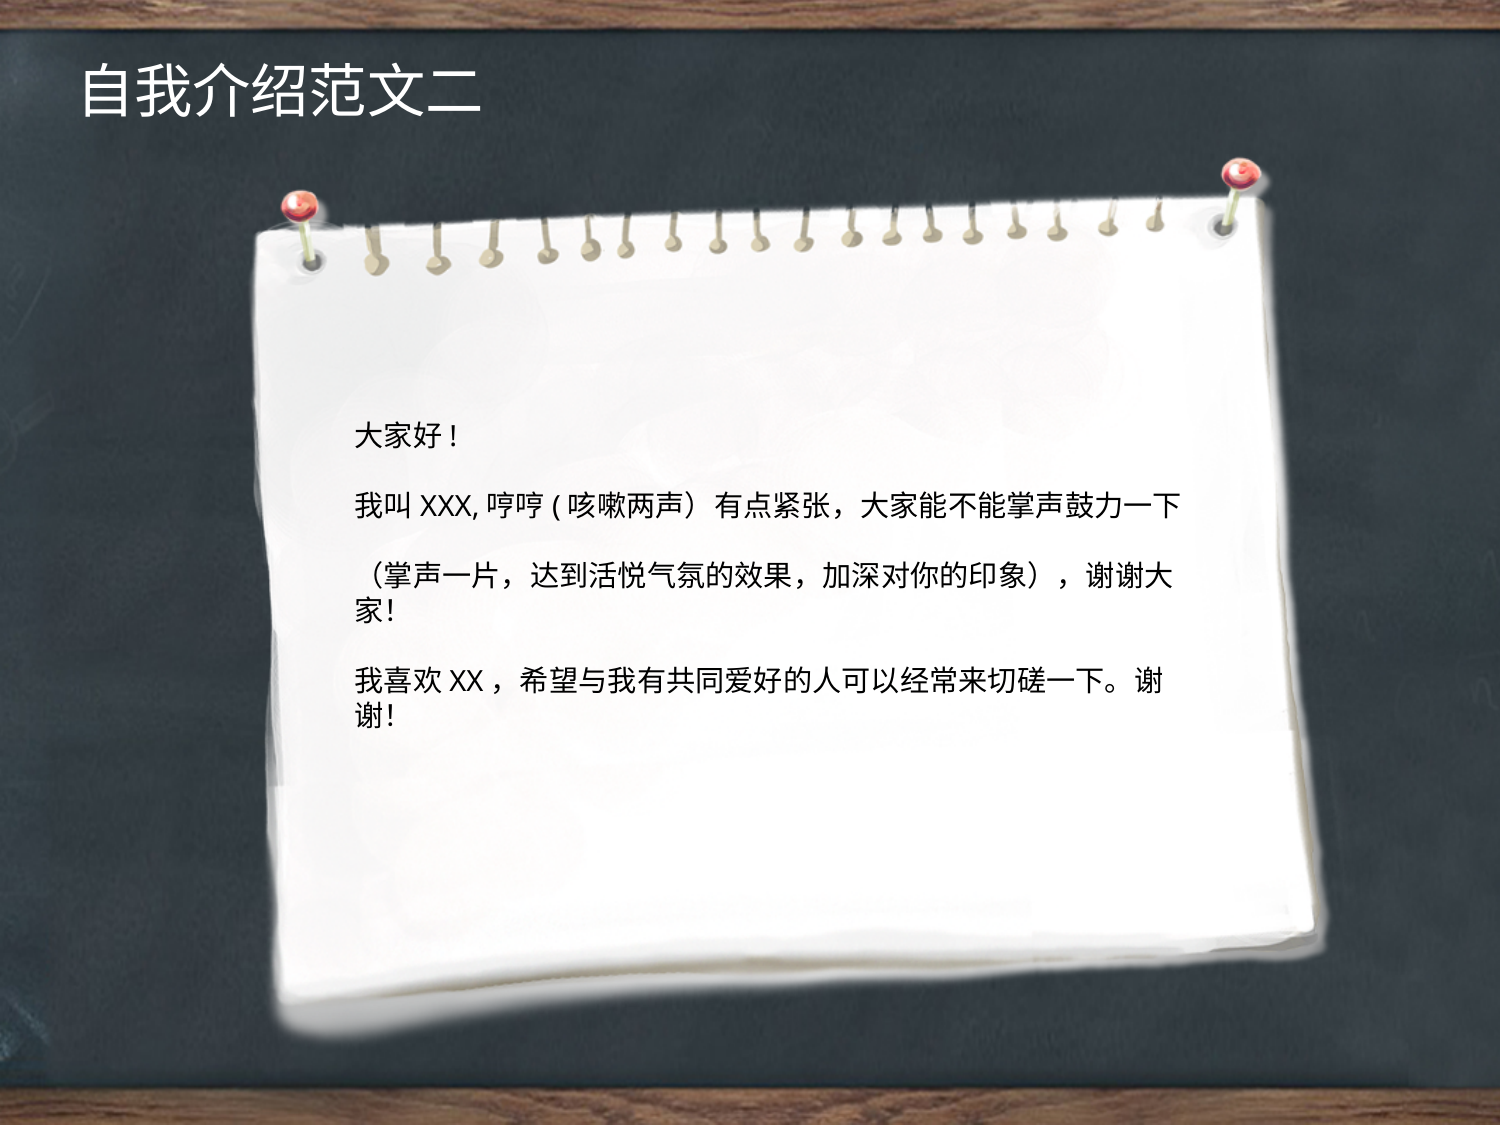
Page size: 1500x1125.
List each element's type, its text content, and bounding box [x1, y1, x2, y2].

picture [0, 0, 1500, 1125]
text_box 自我介绍范文二 [61, 46, 499, 132]
